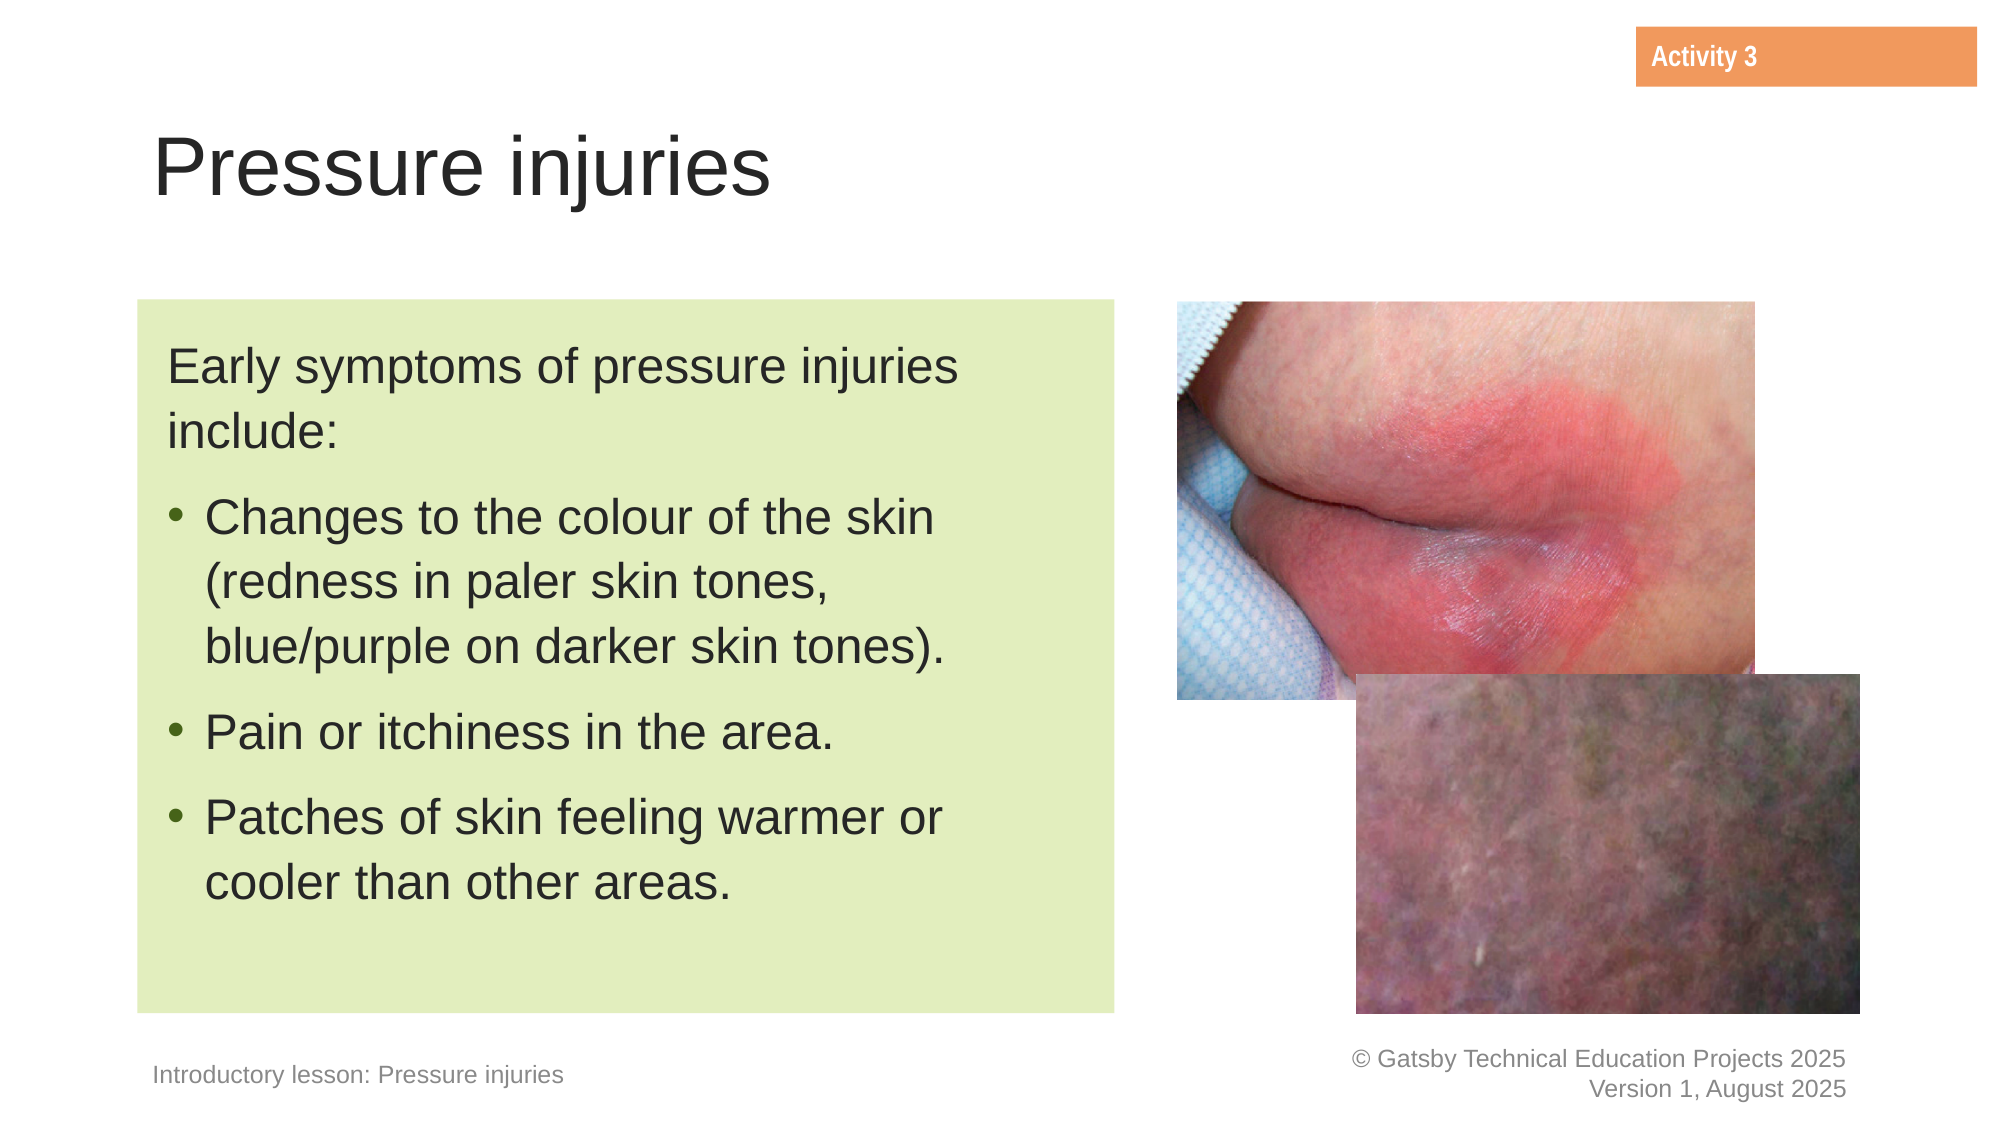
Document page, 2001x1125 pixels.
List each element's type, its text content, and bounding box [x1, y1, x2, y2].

title Pressure injuries [137, 59, 1863, 278]
list Activity 3 [1636, 26, 1978, 87]
list Early symptoms of pressure injuries include: Changes to the colour of the skin (redness in paler skin tones, blue/purple on darker skin tones). Pain or itchiness in the area. Patches of skin feeling warmer or cooler than other areas. [137, 299, 1115, 1014]
picture [1177, 299, 1860, 1014]
list Introductory lesson: Pressure injuries [137, 1042, 829, 1103]
